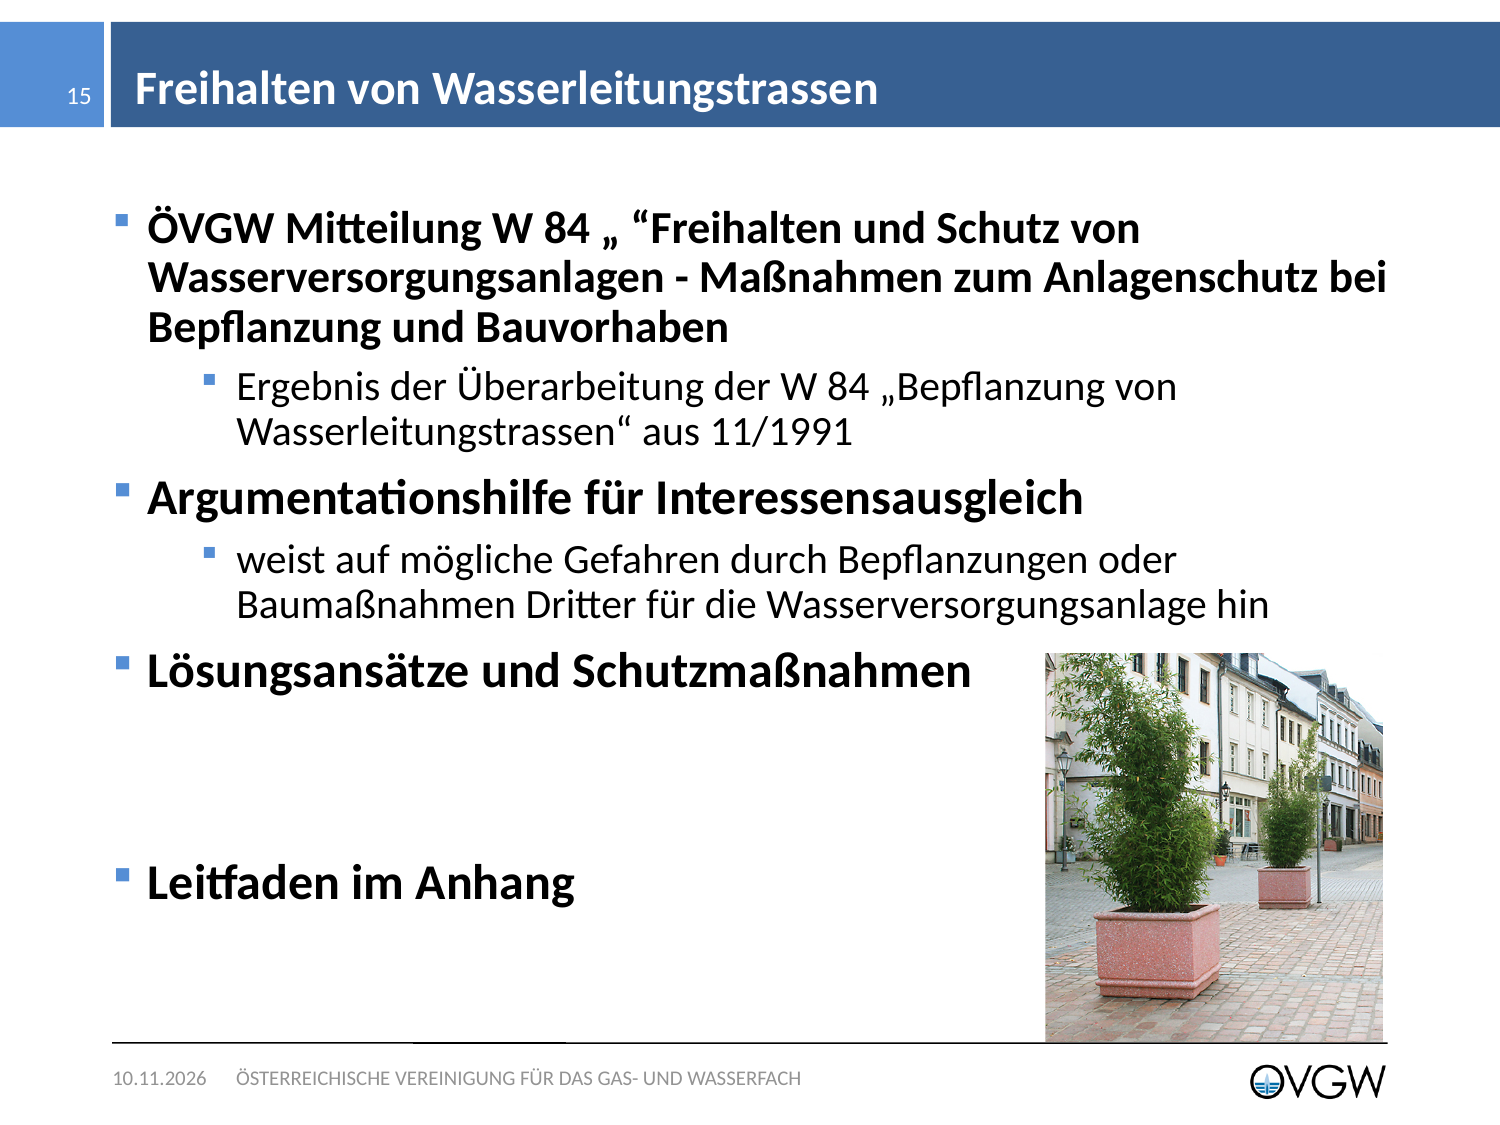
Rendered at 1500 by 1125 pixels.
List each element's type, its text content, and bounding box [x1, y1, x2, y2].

footer ÖSTERREICHISCHE VEREINIGUNG FÜR DAS GAS- UND WASSERFACH [236, 1059, 1003, 1095]
picture [1045, 652, 1384, 1042]
slide_number 15 [16, 64, 92, 125]
list ÖVGW Mitteilung W 84 „ “Freihalten und Schutz von Wasserversorgungsanlagen - Maßnahmen zum Anlagenschutz bei Bepflanzung und Bauvorhaben Ergebnis der Überarbeitung der W 84 „Bepflanzung von Wasserleitungstrassen“ aus 11/1991 Argumentationshilfe für Interessensausgleich weist auf mögliche Gefahren durch Bepflanzungen oder Baumaßnahmen Dritter für die Wasserversorgungsanlage hin Lösungsansätze und Schutzmaßnahmen Leitfaden im Anhang [112, 196, 1407, 1024]
title Freihalten von Wasserleitungstrassen [112, 45, 1483, 126]
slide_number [112, 1059, 230, 1095]
picture [1238, 1054, 1397, 1109]
